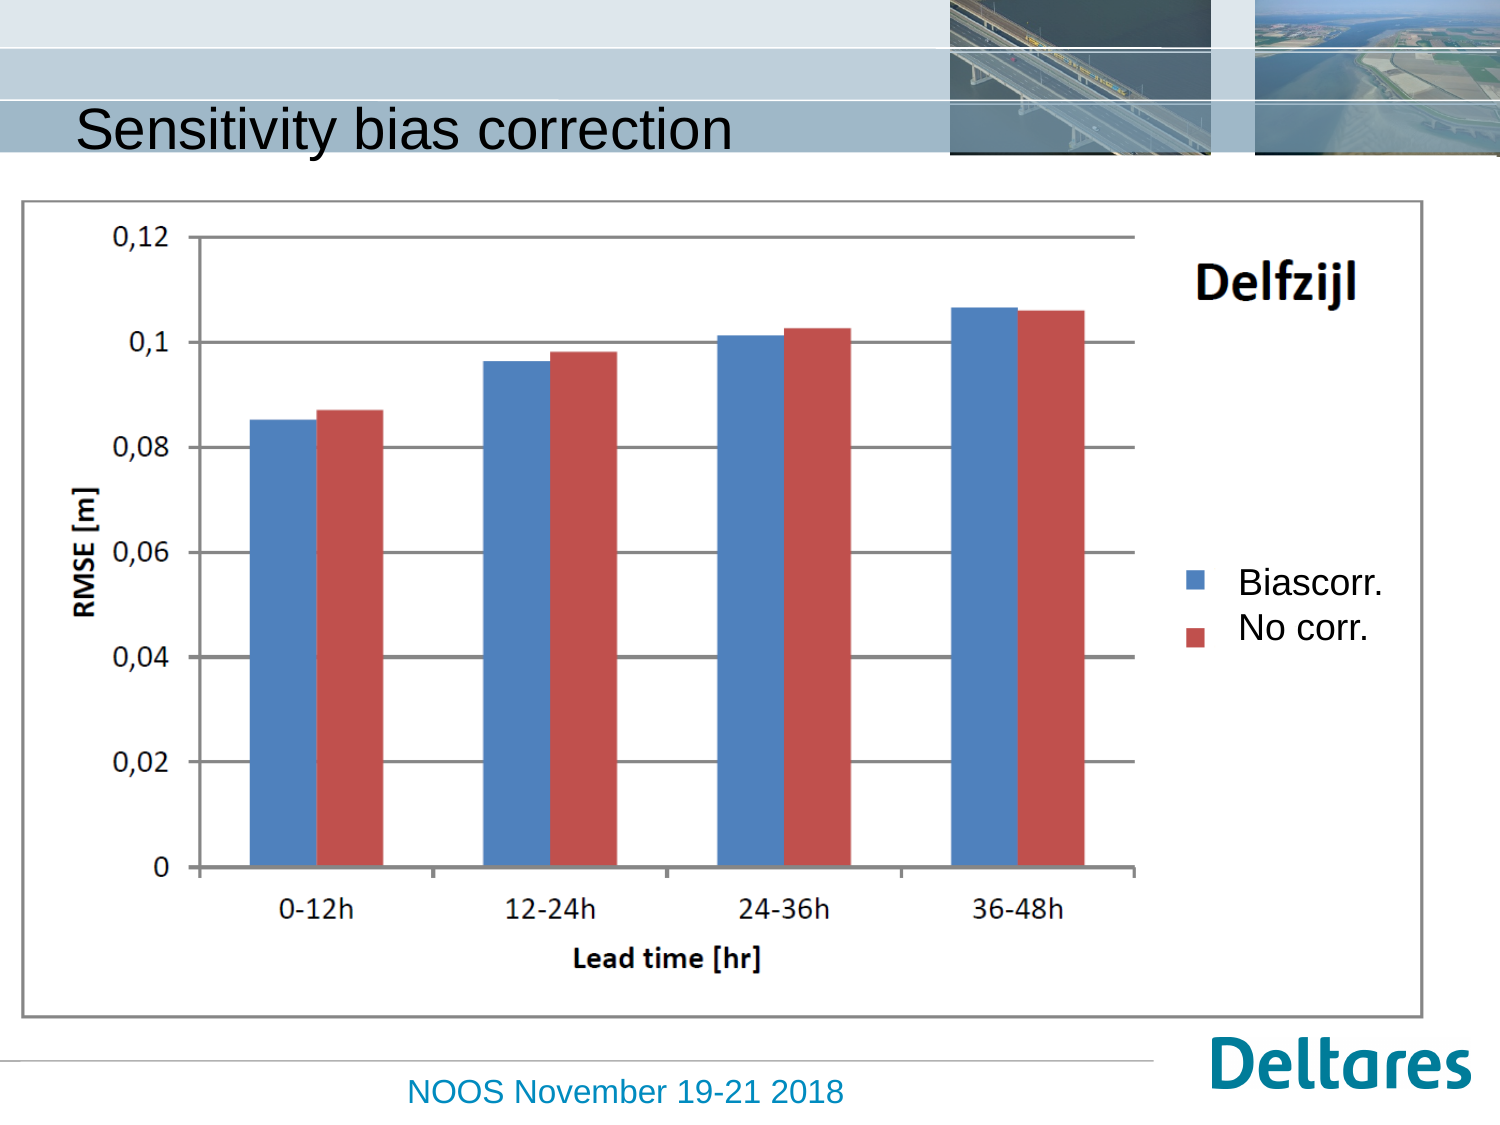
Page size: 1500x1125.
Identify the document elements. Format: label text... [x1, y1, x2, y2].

picture [1330, 1037, 1471, 1089]
picture [1270, 1058, 1281, 1064]
picture [1464, 1083, 1471, 1089]
picture [1425, 153, 1500, 157]
picture [1308, 1037, 1323, 1089]
picture [1353, 1058, 1367, 1081]
picture [1419, 1058, 1430, 1064]
picture [1237, 1037, 1301, 1089]
title Sensitivity bias correction [75, 32, 1425, 194]
picture [1222, 1046, 1243, 1080]
picture [17, 196, 1432, 1027]
